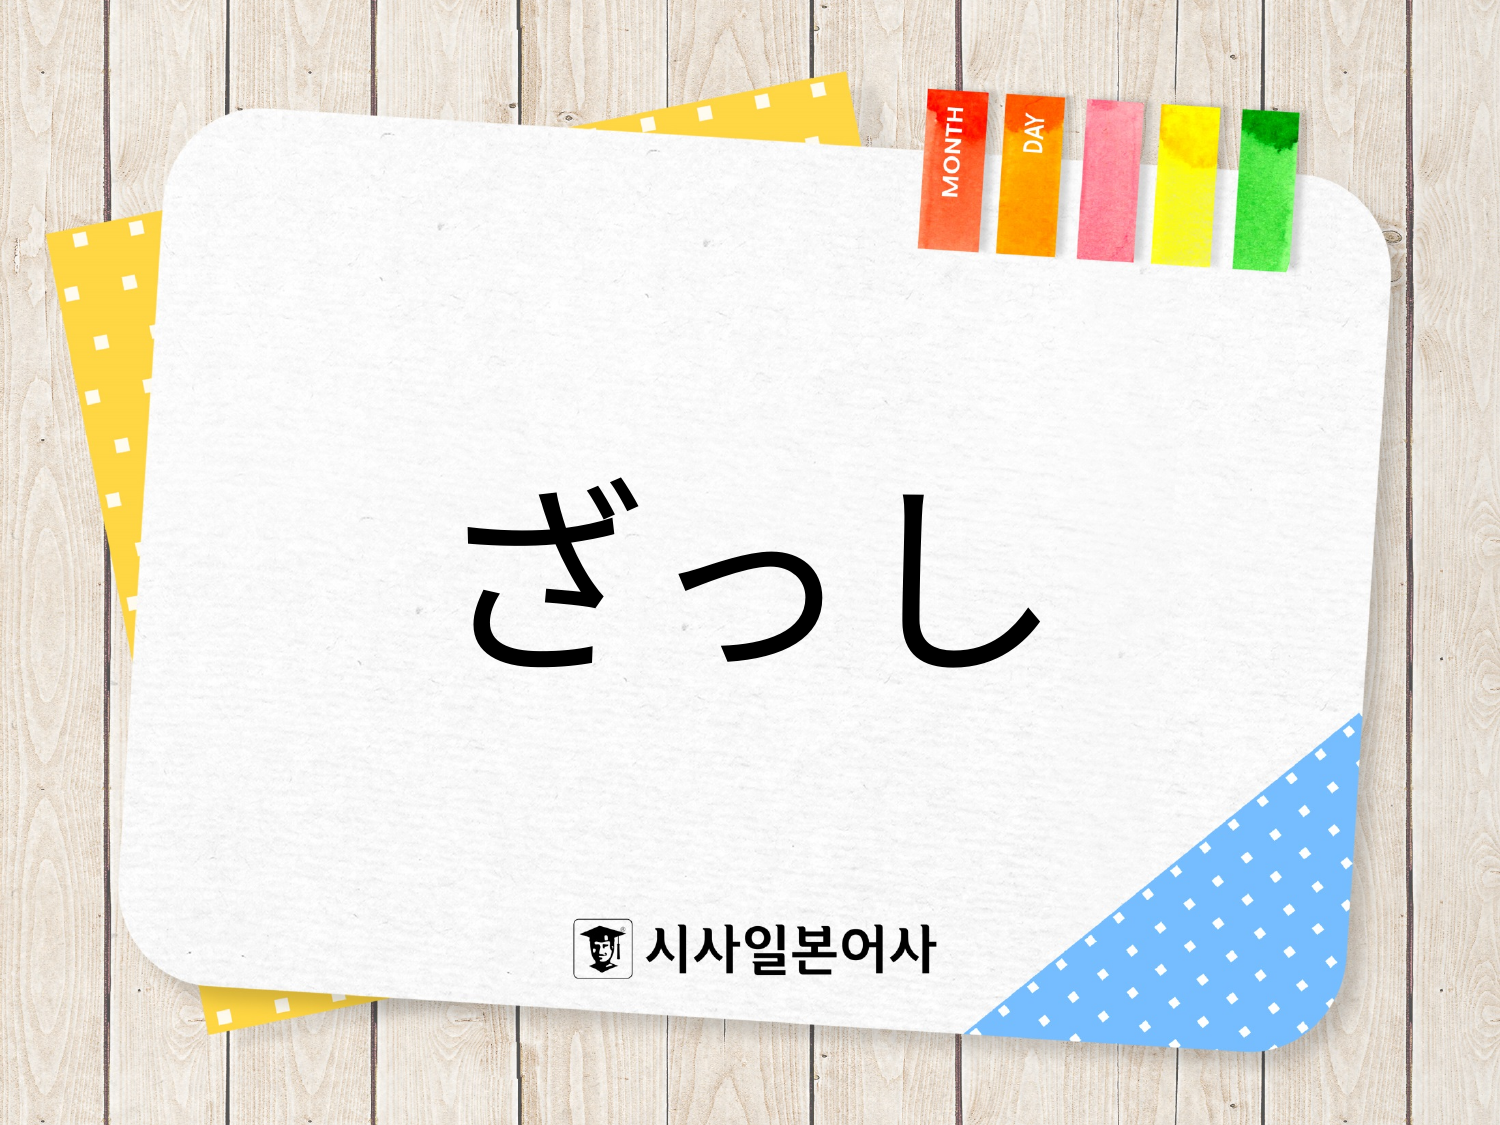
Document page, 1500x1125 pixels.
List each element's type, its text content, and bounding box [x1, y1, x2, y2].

picture [0, 0, 1500, 1125]
title ざっし [75, 338, 1425, 811]
